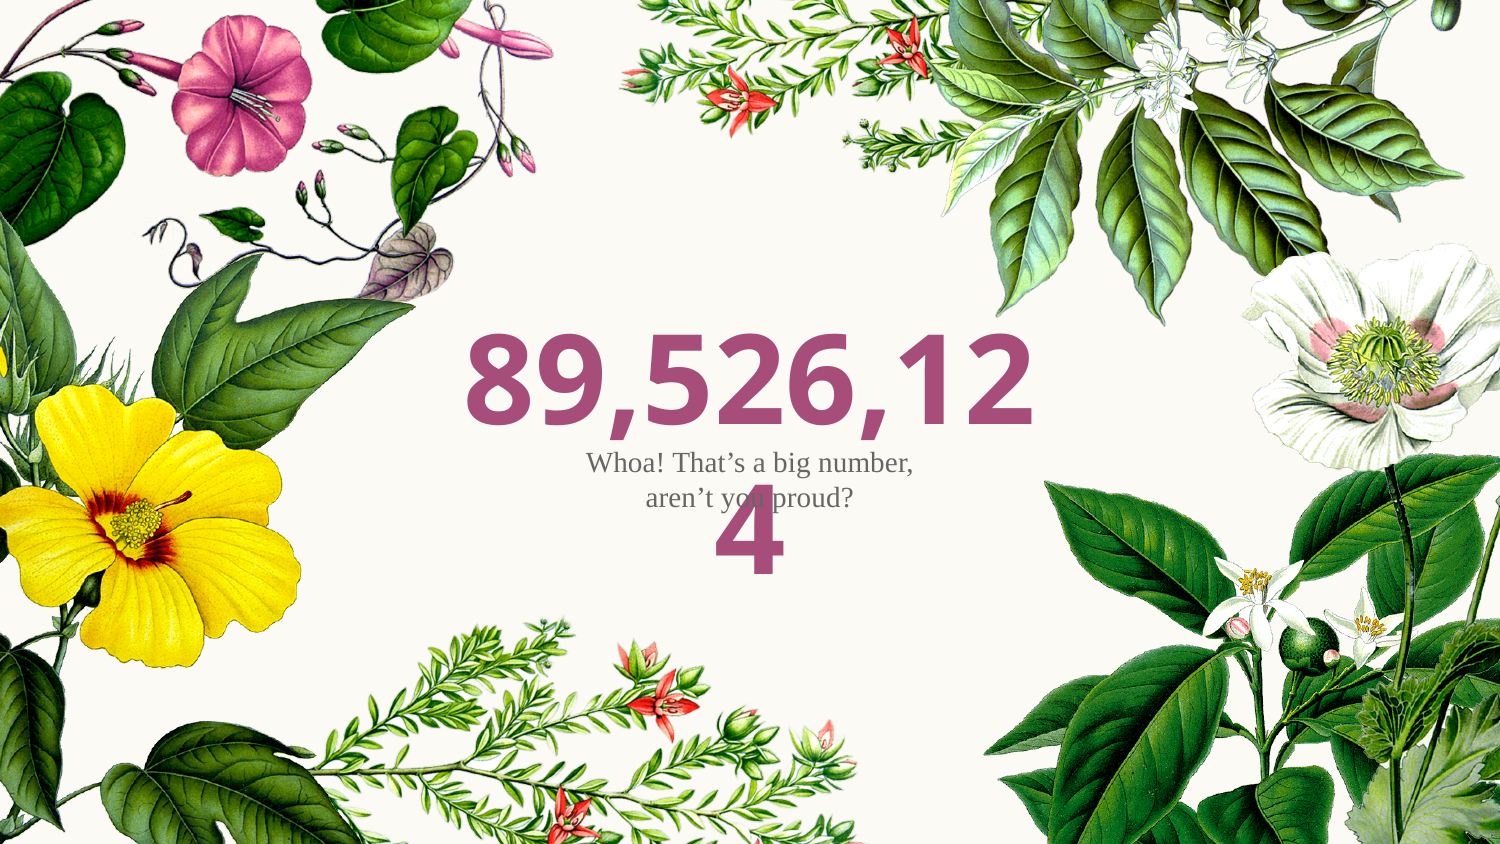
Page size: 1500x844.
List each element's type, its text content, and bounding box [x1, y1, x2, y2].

subtitle Whoa! That’s a big number, aren’t you proud? [560, 428, 939, 558]
title 89,526,124 [417, 284, 1083, 475]
picture [922, 0, 1500, 844]
picture [0, 0, 876, 844]
picture [619, 0, 921, 189]
